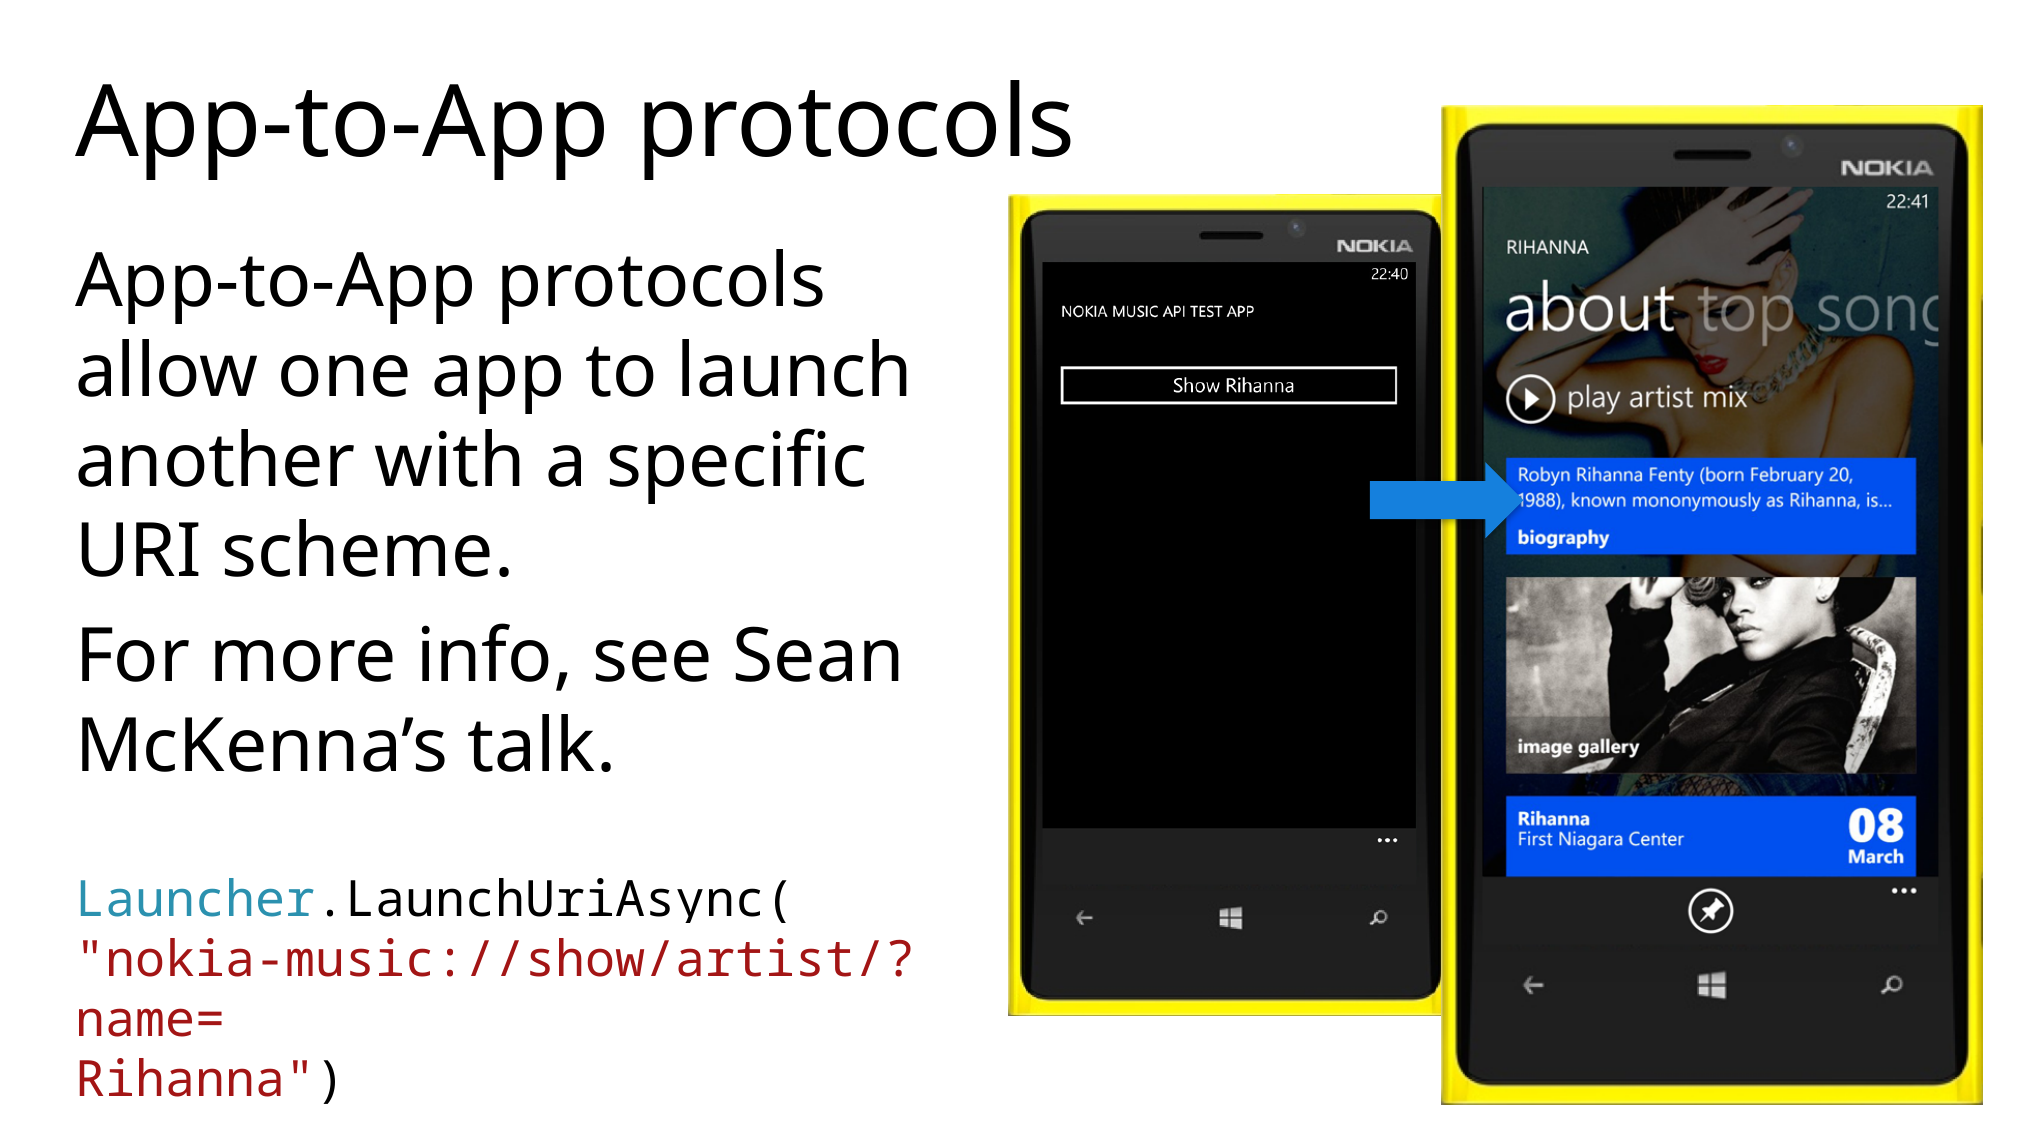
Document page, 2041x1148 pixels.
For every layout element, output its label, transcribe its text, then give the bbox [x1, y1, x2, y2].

title App-to-App protocols [45, 48, 1996, 199]
list App-to-App protocols allow one app to launch another with a specific URI scheme. For more info, see Sean McKenna’s talk. Launcher.LaunchUriAsync( "nokia-music://show/artist/?name= Rihanna") [45, 207, 1032, 1099]
picture [1007, 104, 1983, 1106]
